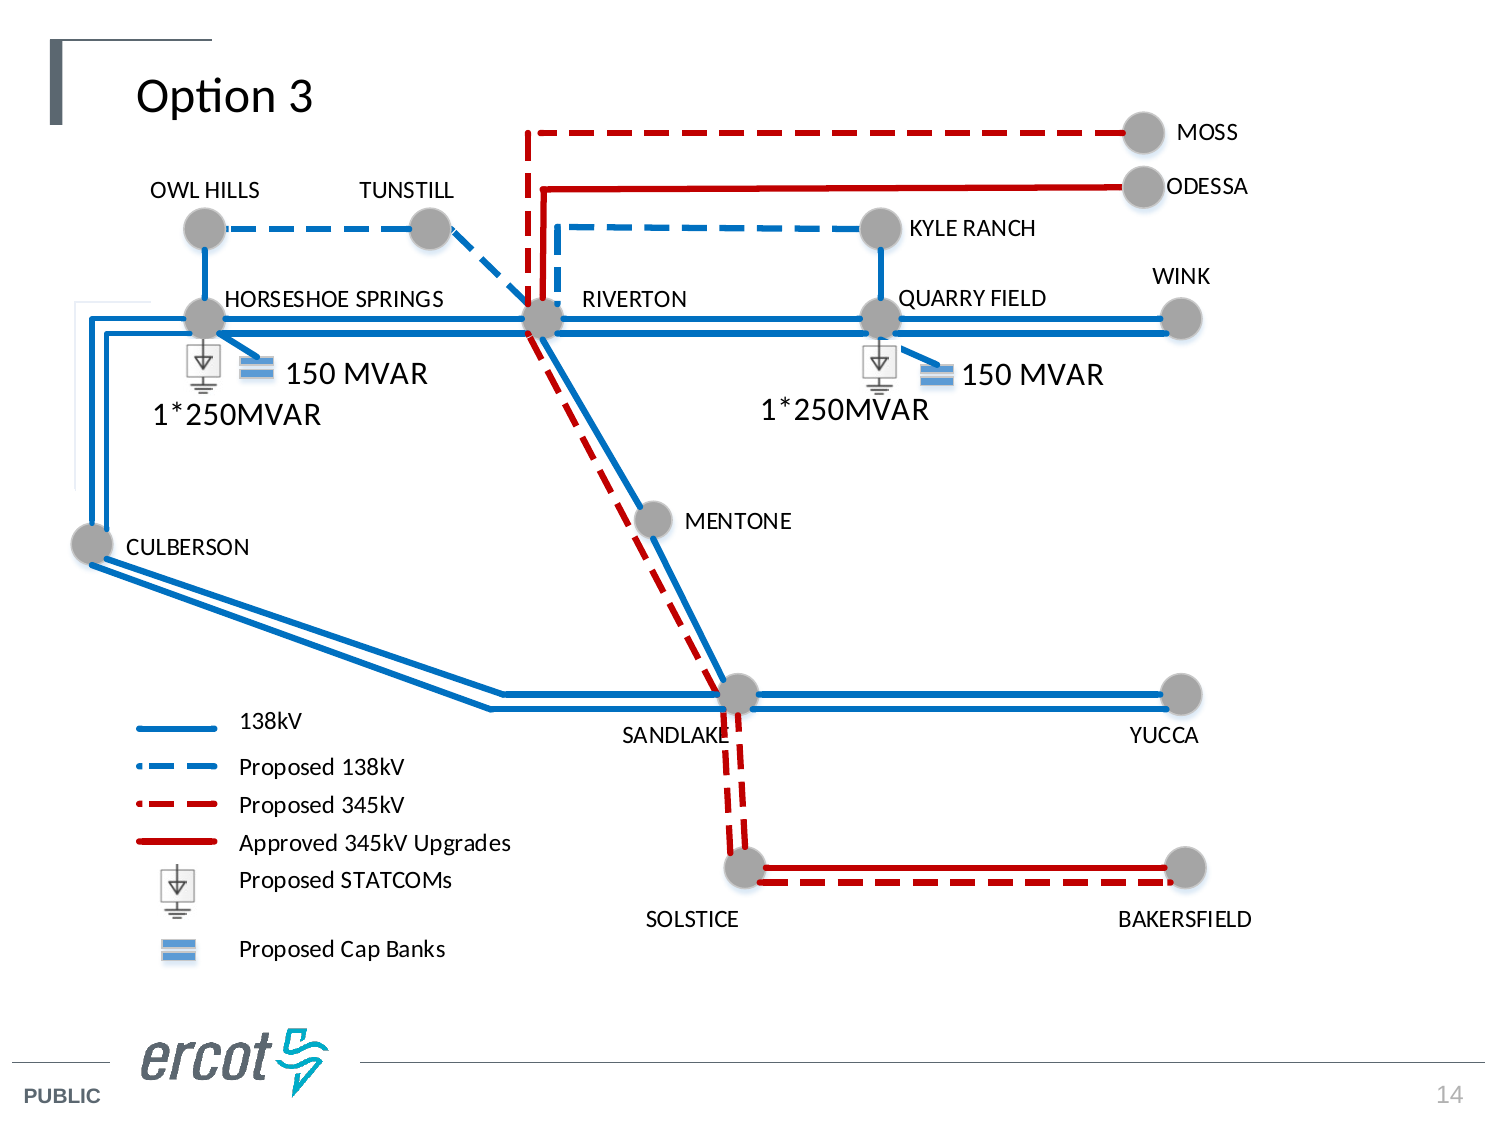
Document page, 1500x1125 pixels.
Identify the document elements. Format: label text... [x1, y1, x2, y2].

picture [62, 49, 1265, 977]
slide_number 14 [1412, 1076, 1488, 1112]
picture [137, 1024, 332, 1100]
